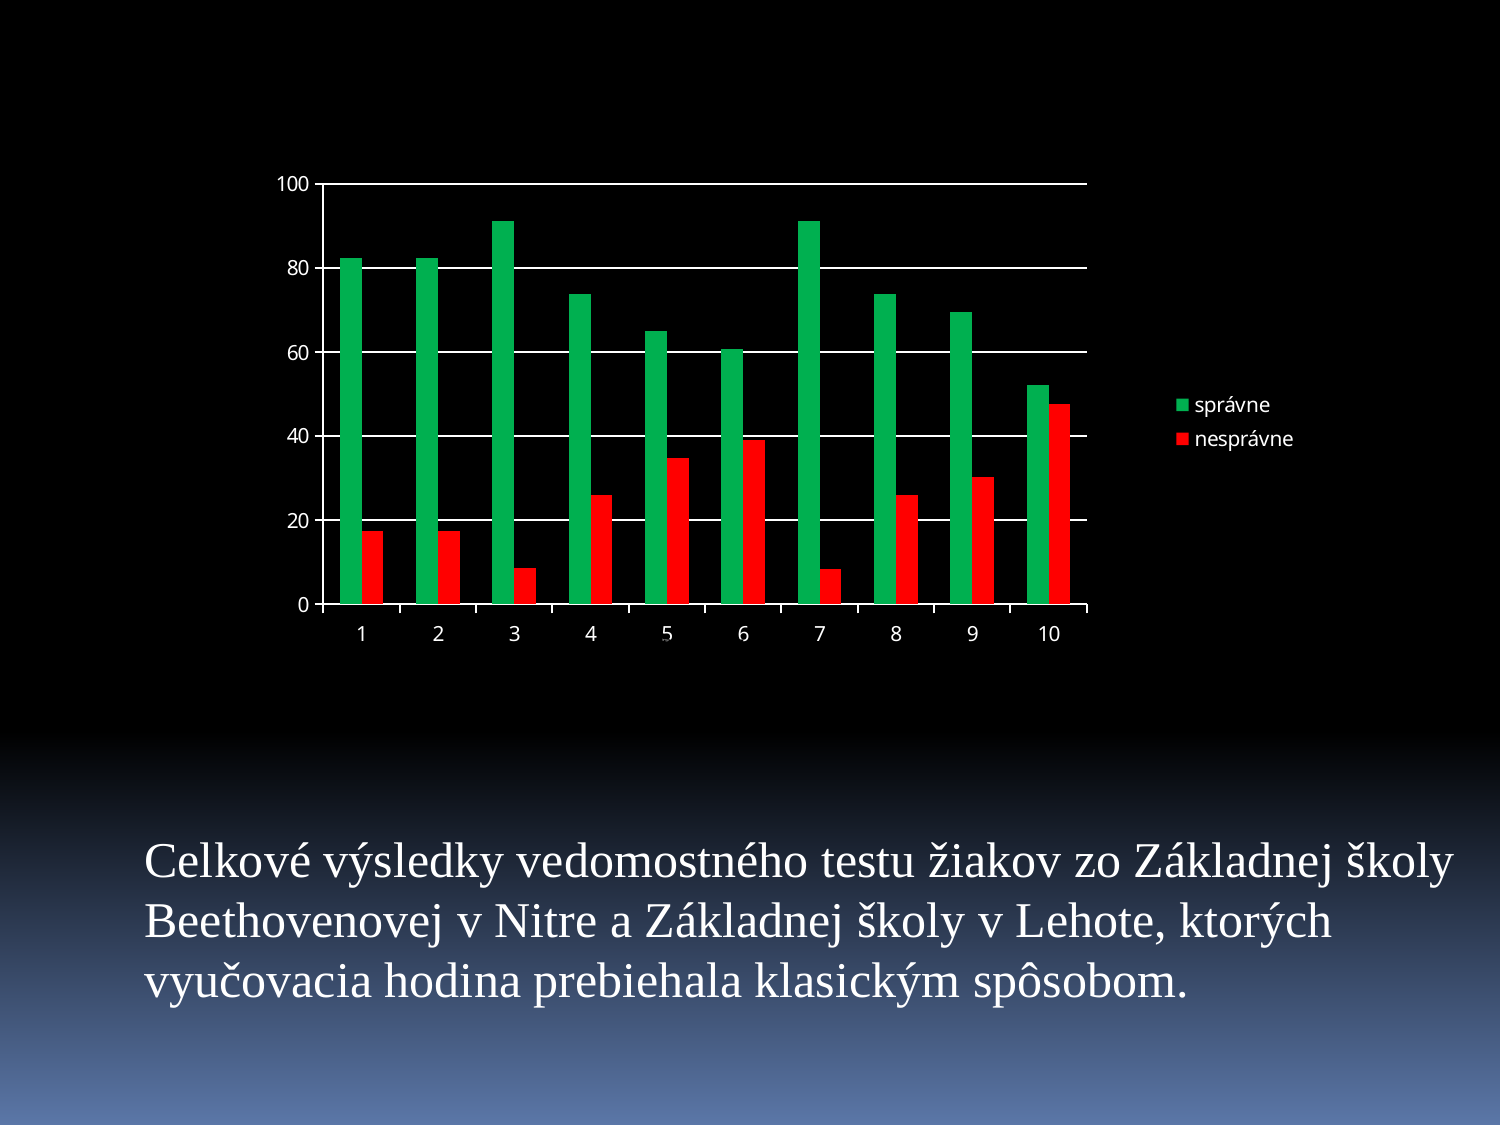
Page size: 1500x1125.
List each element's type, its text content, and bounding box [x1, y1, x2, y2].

text_box Celkové výsledky vedomostného testu žiakov zo Základnej školy Beethovenovej v Nitre a Základnej školy v Lehote, ktorých vyučovacia hodina prebiehala klasickým spôsobom. [129, 820, 1484, 1060]
chart [186, 140, 1313, 704]
